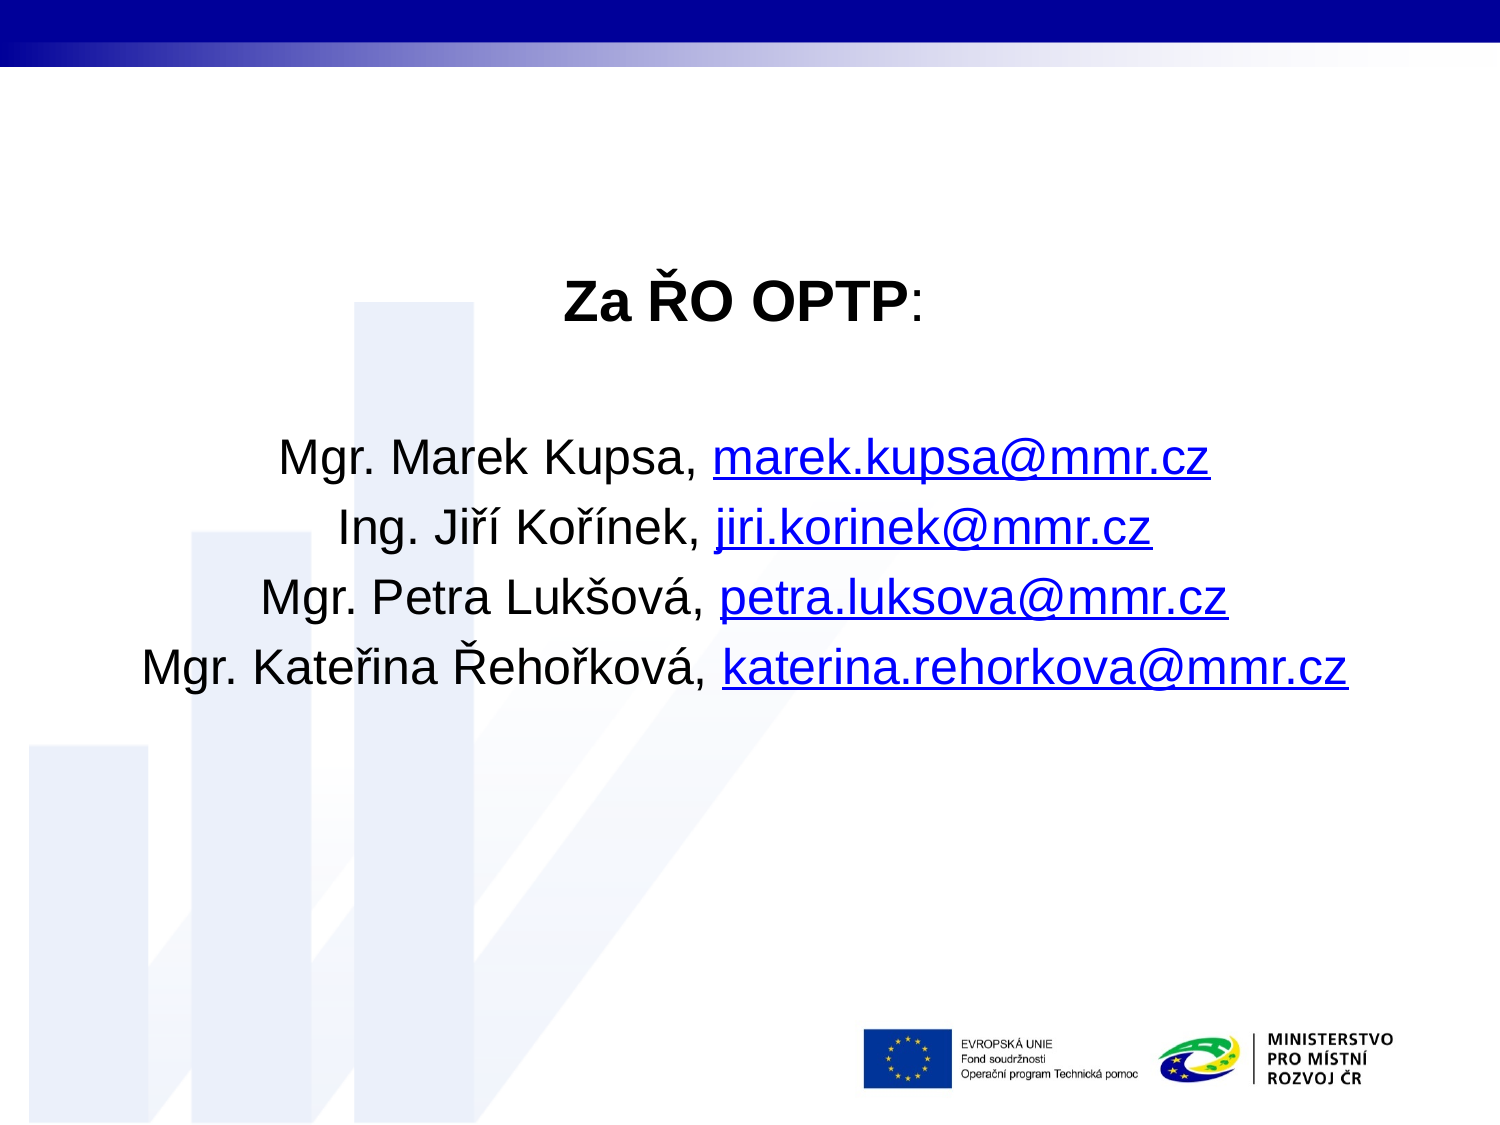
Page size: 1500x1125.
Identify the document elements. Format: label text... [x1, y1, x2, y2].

picture [29, 302, 1412, 1125]
list Za ŘO OPTP: Mgr. Marek Kupsa, marek.kupsa@mmr.cz Ing. Jiří Kořínek, jiri.korinek@mmr.cz Mgr. Petra Lukšová, petra.luksova@mmr.cz Mgr. Kateřina Řehořková, katerina.rehorkova@mmr.cz [64, 255, 1425, 1012]
